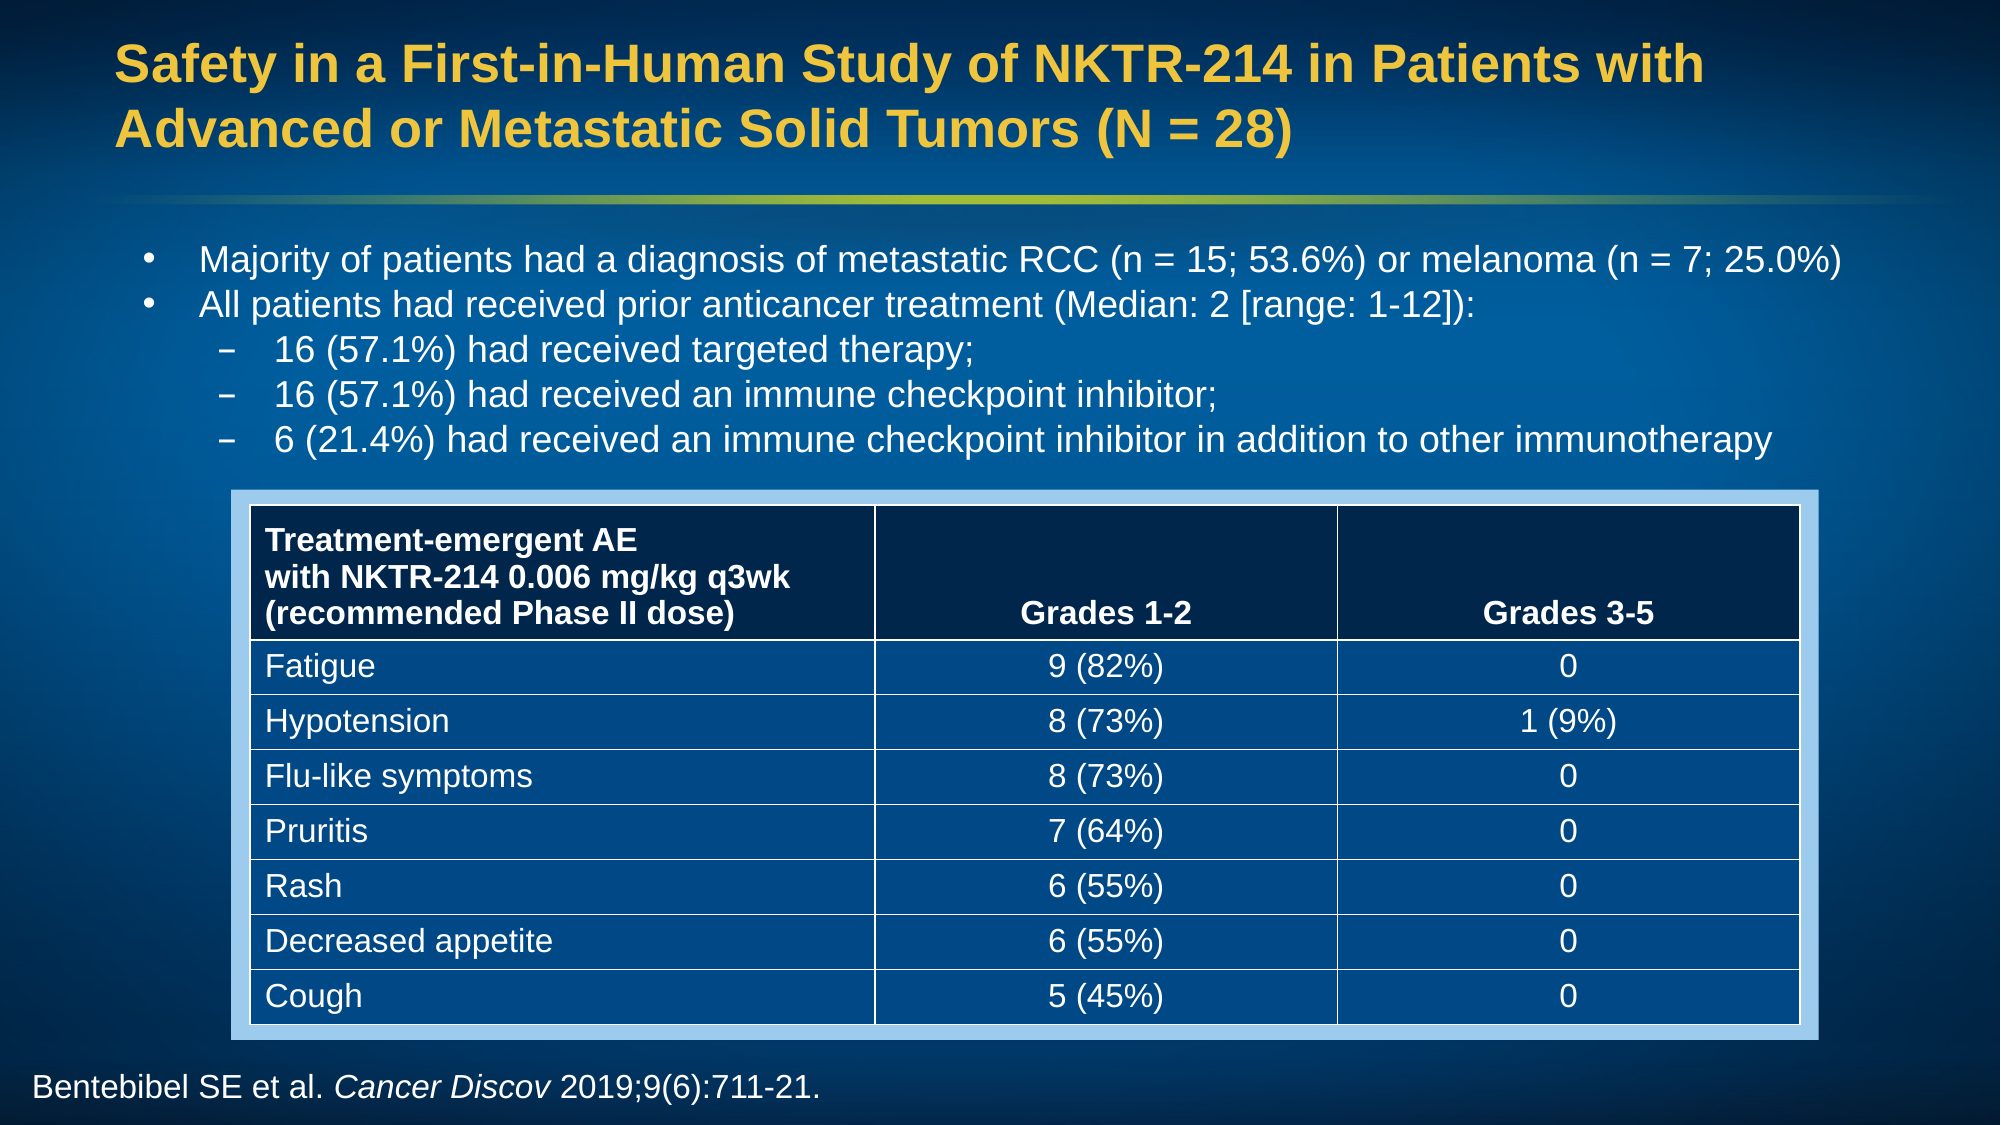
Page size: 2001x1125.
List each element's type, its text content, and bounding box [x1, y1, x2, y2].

table_cell Fatigue [251, 641, 874, 694]
table_cell 5 (45%) [876, 970, 1337, 1024]
picture [0, 0, 2000, 1125]
table_cell 8 (73%) [876, 695, 1337, 749]
text_box [231, 489, 1819, 1040]
table_cell 0 [1338, 915, 1799, 969]
table_header Treatment-emergent AE with NKTR-214 0.006 mg/kg q3wk (recommended Phase II dose) [251, 506, 874, 639]
table_cell 0 [1338, 750, 1799, 804]
table_cell 6 (55%) [876, 860, 1337, 914]
table_cell 1 (9%) [1338, 695, 1799, 749]
text_box Bentebibel SE et al. Cancer Discov 2019;9(6):711-21. [17, 1057, 837, 1113]
table_cell 0 [1338, 805, 1799, 859]
title Safety in a First-in-Human Study of NKTR-214 in Patients with Advanced or Metastatic Solid Tumors (N = 28) [99, 0, 1900, 188]
table_cell 0 [1338, 641, 1799, 694]
table_cell 0 [1338, 860, 1799, 914]
table_cell Flu-like symptoms [251, 750, 874, 804]
table_cell 8 (73%) [876, 750, 1337, 804]
table_cell 0 [1338, 970, 1799, 1024]
table_cell Rash [251, 860, 874, 914]
table_cell Pruritis [251, 805, 874, 859]
table_cell Decreased appetite [251, 915, 874, 969]
text_box Majority of patients had a diagnosis of metastatic RCC (n = 15; 53.6%) or melanoma (n = 7; 25.0%) All patients had received prior anticancer treatment (Median: 2 [range: 1-12]): 16 (57.1%) had received targeted therapy; 16 (57.1%) had received an immune checkpoint inhibitor; 6 (21.4%) had received an immune checkpoint inhibitor in addition to other immunotherapy [127, 227, 1898, 468]
table_cell Hypotension [251, 695, 874, 749]
table_header Grades 3-5 [1338, 506, 1799, 639]
table_cell 7 (64%) [876, 805, 1337, 859]
table_cell 6 (55%) [876, 915, 1337, 969]
table_cell 9 (82%) [876, 641, 1337, 694]
table_header Grades 1-2 [876, 506, 1337, 639]
table_cell Cough [251, 970, 874, 1024]
